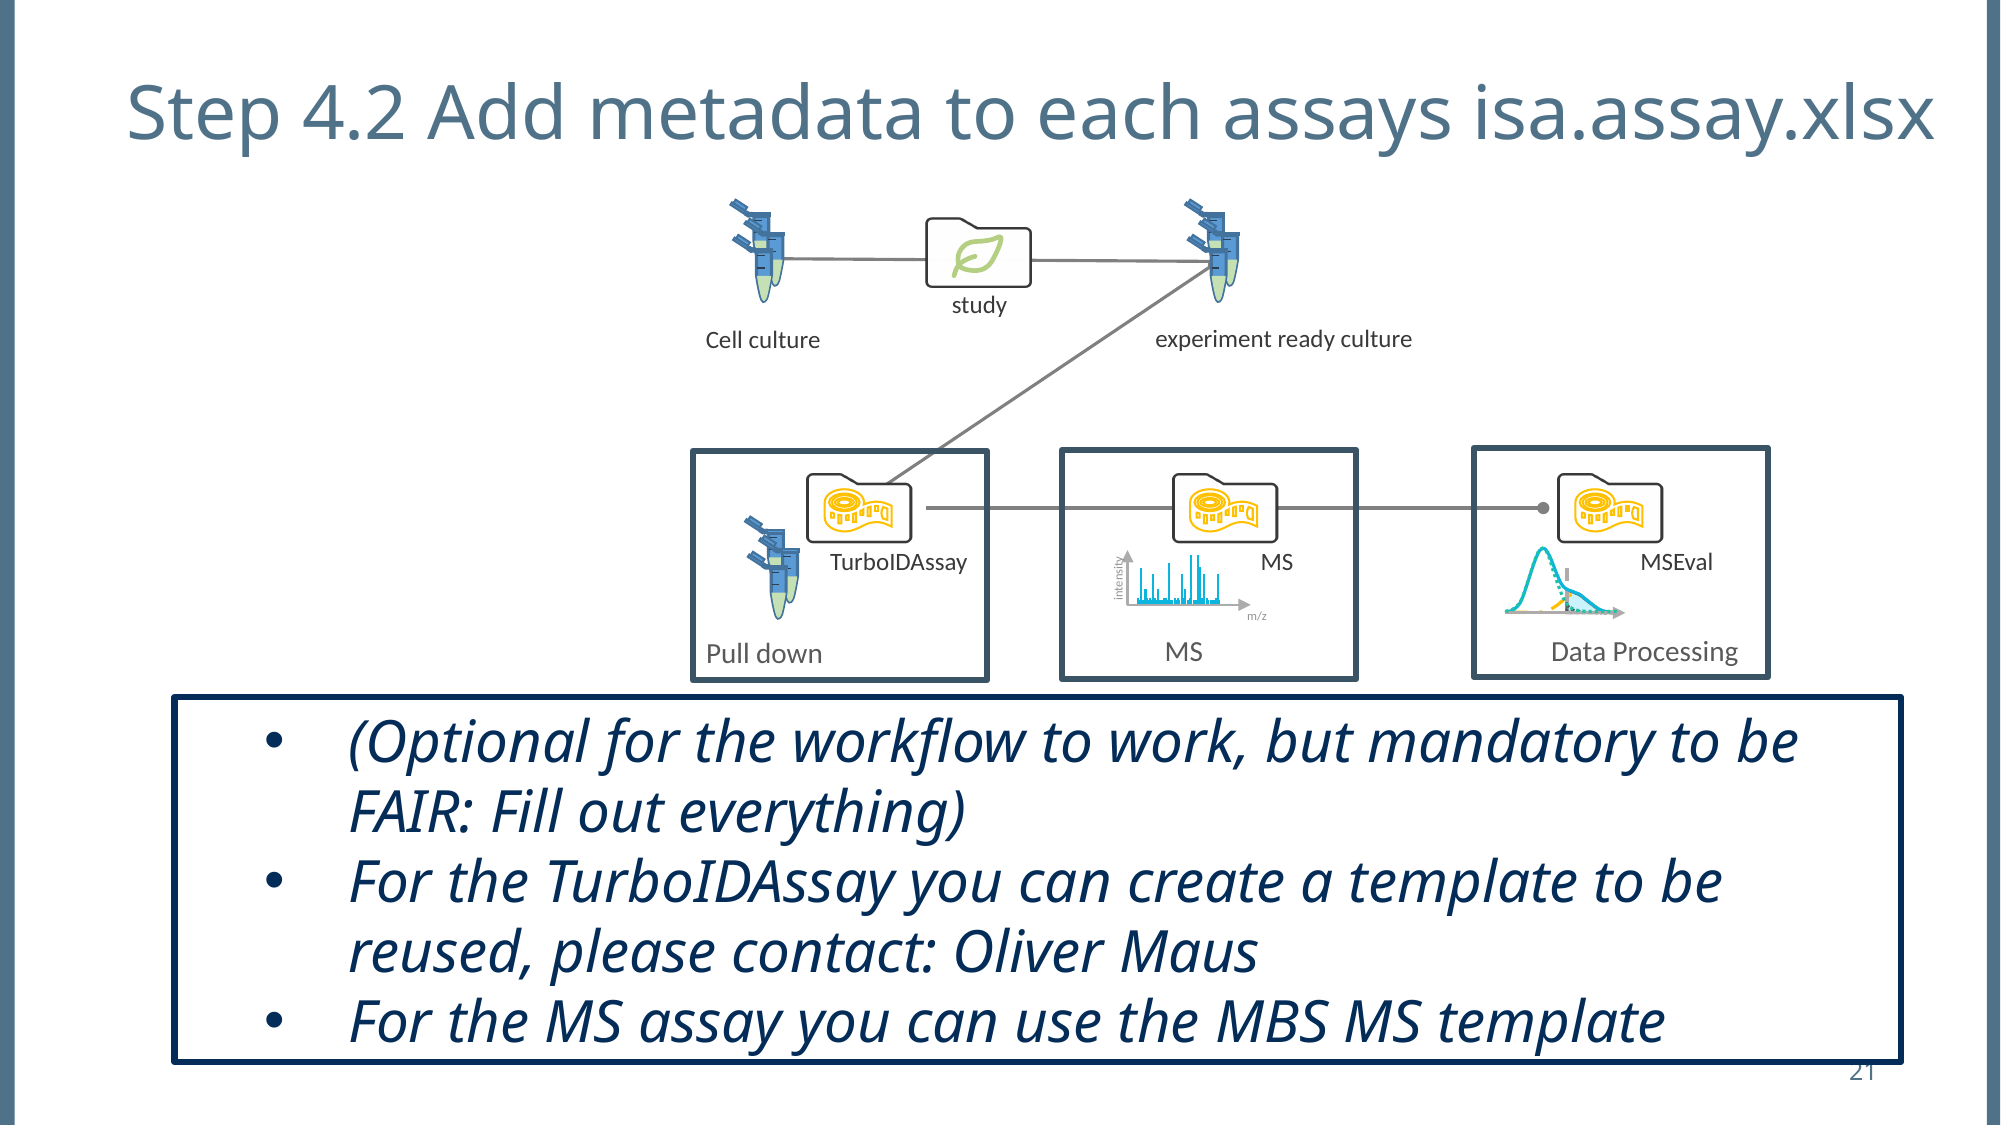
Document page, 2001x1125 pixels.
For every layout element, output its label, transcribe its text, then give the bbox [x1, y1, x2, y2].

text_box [1157, 449, 1292, 567]
slide_number 21 [1442, 1042, 1893, 1103]
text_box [792, 449, 927, 567]
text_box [953, 236, 1002, 277]
text_box Cell culture [690, 316, 836, 362]
text_box [1472, 446, 1769, 679]
text_box (Optional for the workflow to work, but mandatory to be FAIR: Fill out everything) For the TurboIDAssay you can create a template to be reused, please contact: Oliver Maus For the MS assay you can use the MBS MS template [174, 697, 1901, 1062]
text_box experiment ready culture [1219, 315, 1429, 361]
text_box [1290, 448, 1358, 506]
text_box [859, 271, 1215, 503]
text_box [1060, 517, 1358, 681]
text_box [1050, 258, 1180, 262]
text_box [1185, 202, 1240, 302]
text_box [1542, 449, 1678, 567]
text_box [730, 202, 785, 302]
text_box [790, 258, 906, 262]
text_box [691, 449, 988, 682]
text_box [745, 519, 800, 619]
title Step 4.2 Add metadata to each assays isa.assay.xlsx [111, 1, 1971, 219]
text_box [1102, 549, 1282, 624]
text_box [1504, 547, 1626, 614]
picture [911, 193, 1046, 311]
